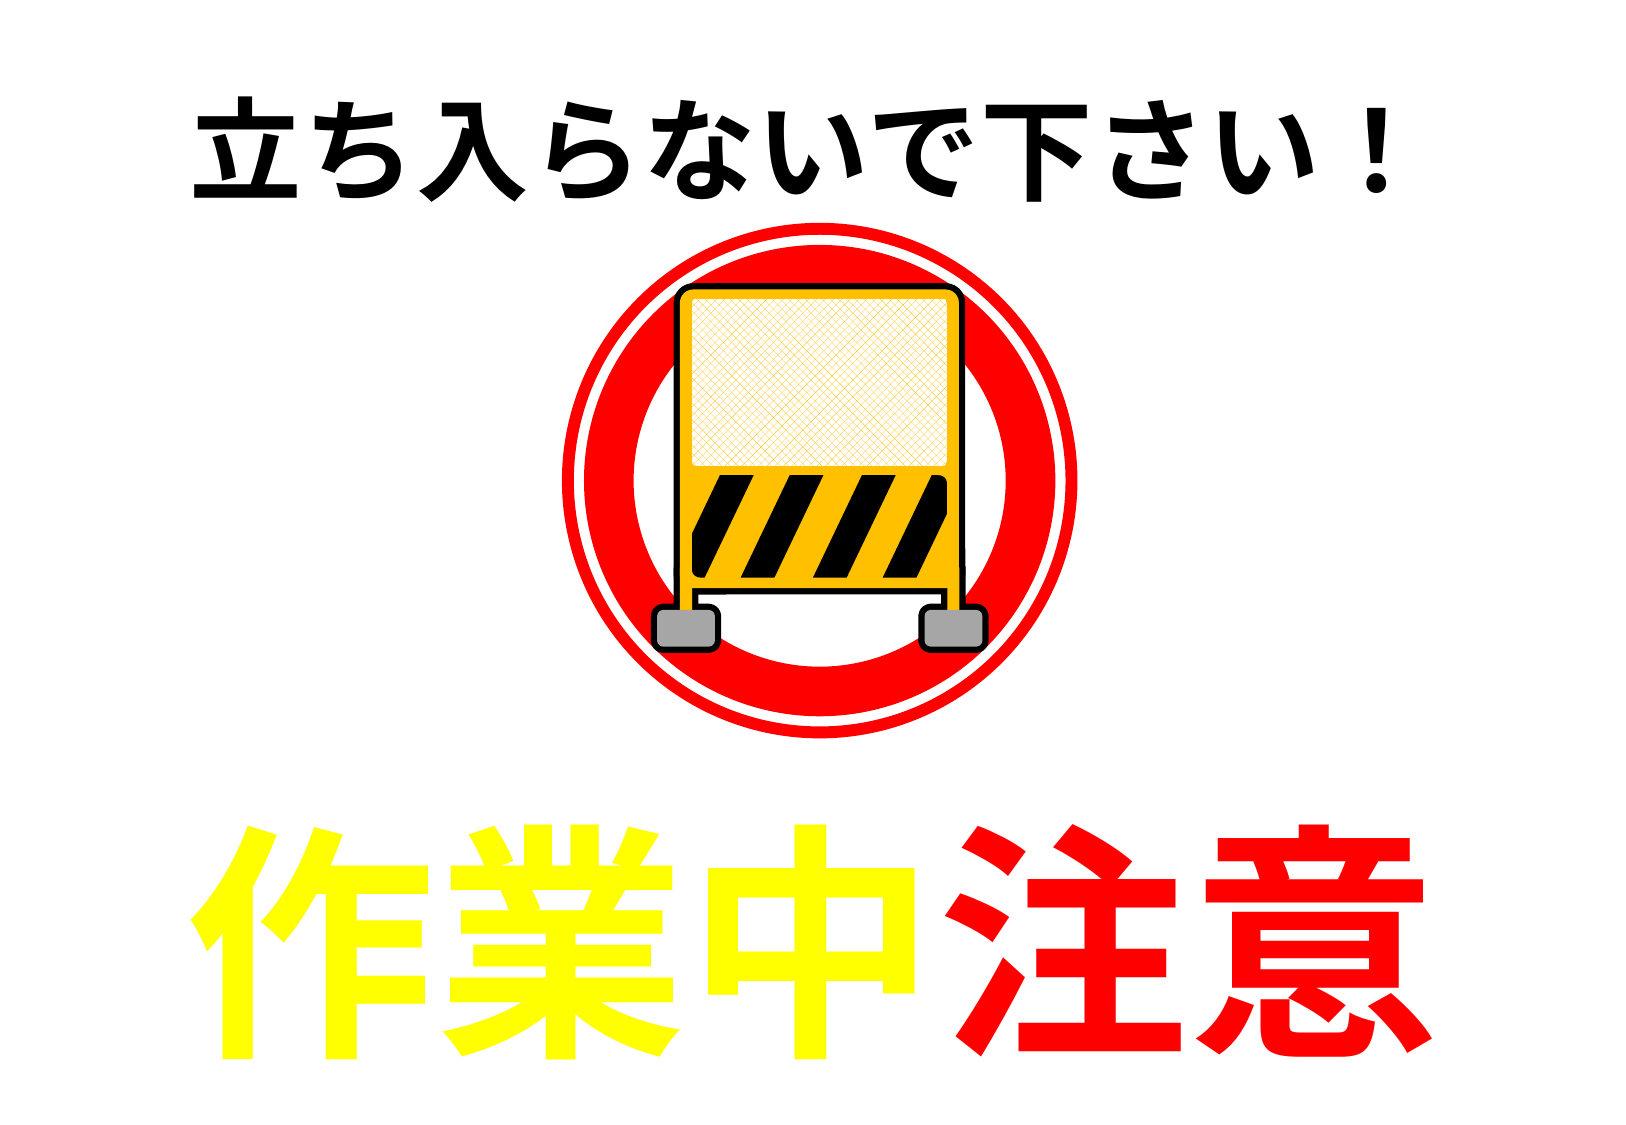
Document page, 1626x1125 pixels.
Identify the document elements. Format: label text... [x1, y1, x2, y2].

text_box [561, 222, 1078, 739]
text_box 立ち入らないで下さい！ [0, 73, 1625, 223]
text_box 作業中注意 [0, 779, 1625, 1095]
